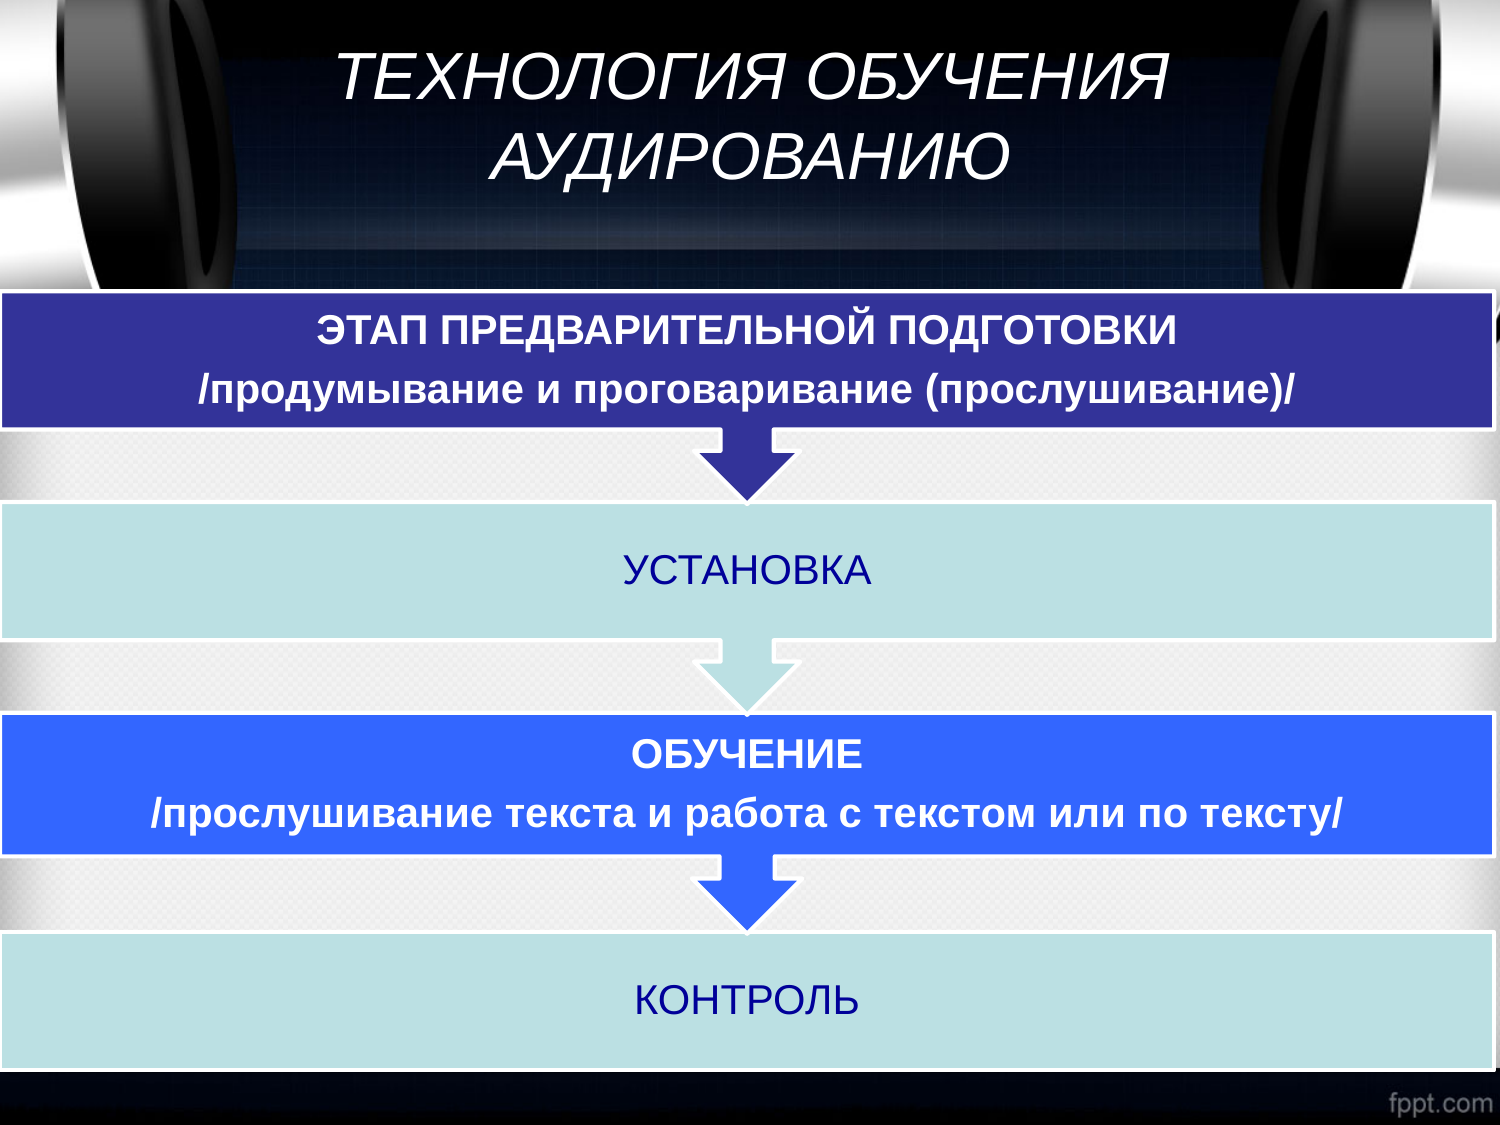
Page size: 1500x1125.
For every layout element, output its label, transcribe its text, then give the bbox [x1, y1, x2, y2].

title ТЕХНОЛОГИЯ ОБУЧЕНИЯ АУДИРОВАНИЮ [76, 19, 1427, 207]
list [0, 290, 1495, 1071]
picture [0, 0, 1500, 1125]
